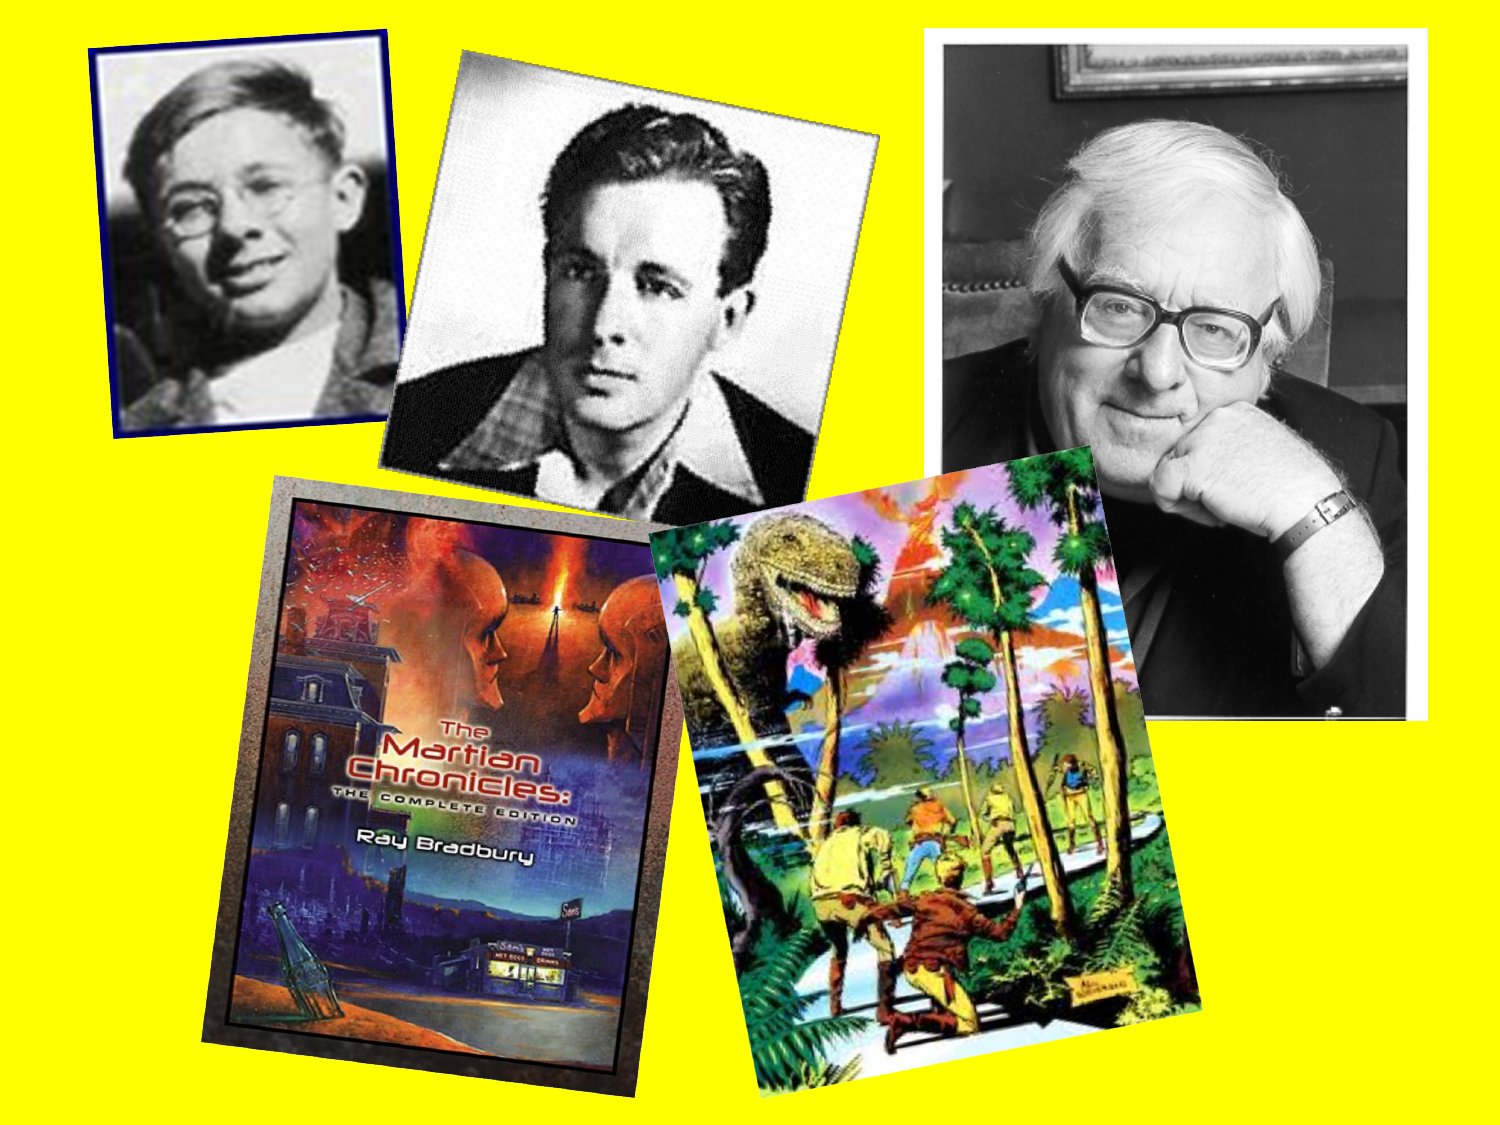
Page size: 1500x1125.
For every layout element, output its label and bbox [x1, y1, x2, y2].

picture [88, 27, 1429, 1098]
